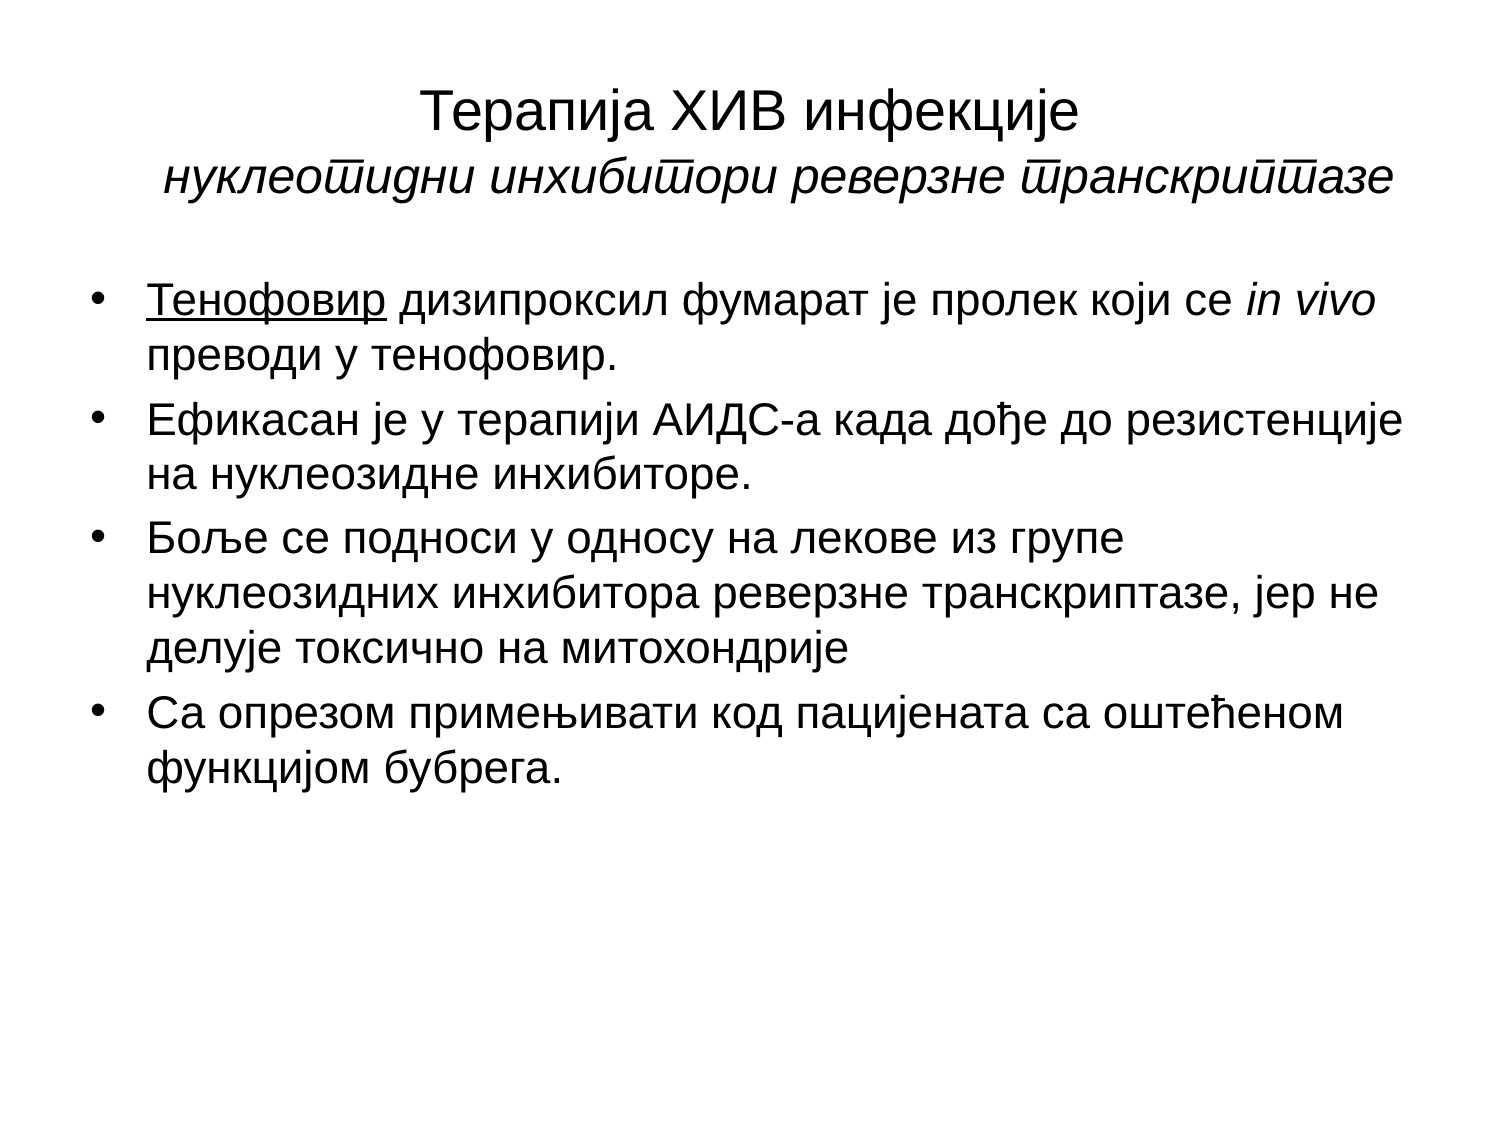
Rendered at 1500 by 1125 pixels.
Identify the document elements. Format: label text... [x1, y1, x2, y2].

title Терапија ХИВ инфекције нуклеотидни инхибитори реверзне транскриптазе [75, 45, 1425, 233]
list Тенофовир дизипроксил фумарат је пролек који се in vivo преводи у тенофовир. Ефикасан је у терапији АИДС-а када дође до резистенције на нуклеозидне инхибиторе. Боље се подноси у односу на лекове из групе нуклеозидних инхибитора реверзне транскриптазе, јер не делује токсично на митохондрије Са опрезом примењивати код пацијената са оштећеном функцијом бубрега. [75, 262, 1425, 1005]
